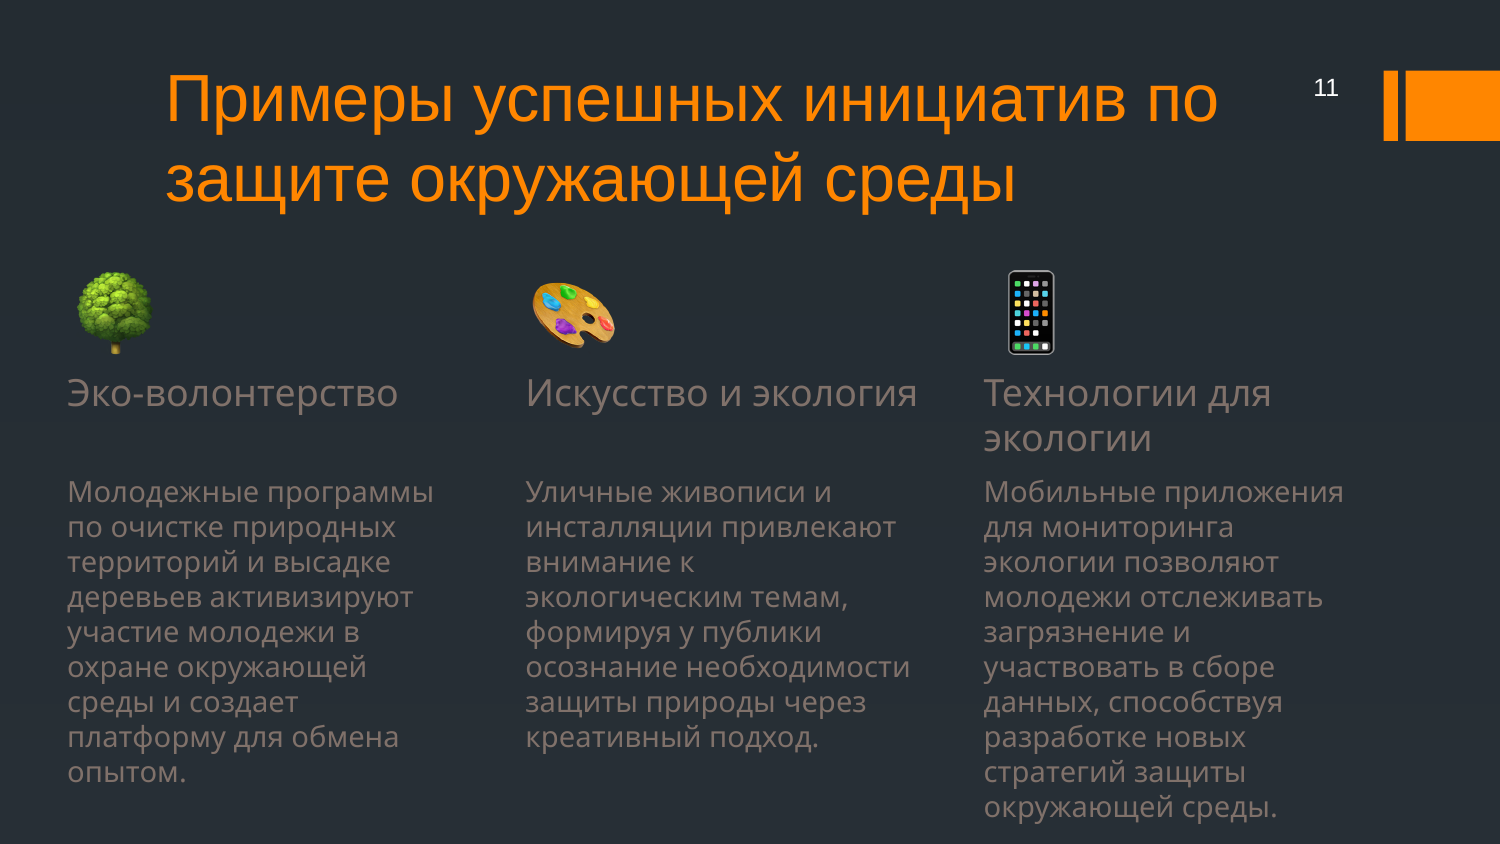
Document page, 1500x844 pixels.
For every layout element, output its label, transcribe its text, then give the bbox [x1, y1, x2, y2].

text_box Эко-волонтерство [52, 354, 510, 417]
text_box Мобильные приложения для мониторинга экологии позволяют молодежи отслеживать загрязнение и участвовать в сборе данных, способствуя разработке новых стратегий защиты окружающей среды. [968, 458, 1386, 667]
slide_number 11 [1199, 67, 1355, 105]
picture [989, 270, 1074, 355]
text_box Уличные живописи и инсталляции привлекают внимание к экологическим темам, формируя у публики осознание необходимости защиты природы через креативный подход. [510, 458, 927, 667]
picture [72, 270, 157, 355]
picture [530, 270, 616, 355]
text_box Молодежные программы по очистке природных территорий и высадке деревьев активизируют участие молодежи в охране окружающей среды и создает платформу для обмена опытом. [52, 458, 469, 667]
text_box Технологии для экологии [968, 354, 1428, 417]
text_box Искусство и экология [510, 354, 968, 417]
title Примеры успешных инициатив по защите окружающей среды [150, 39, 1350, 271]
